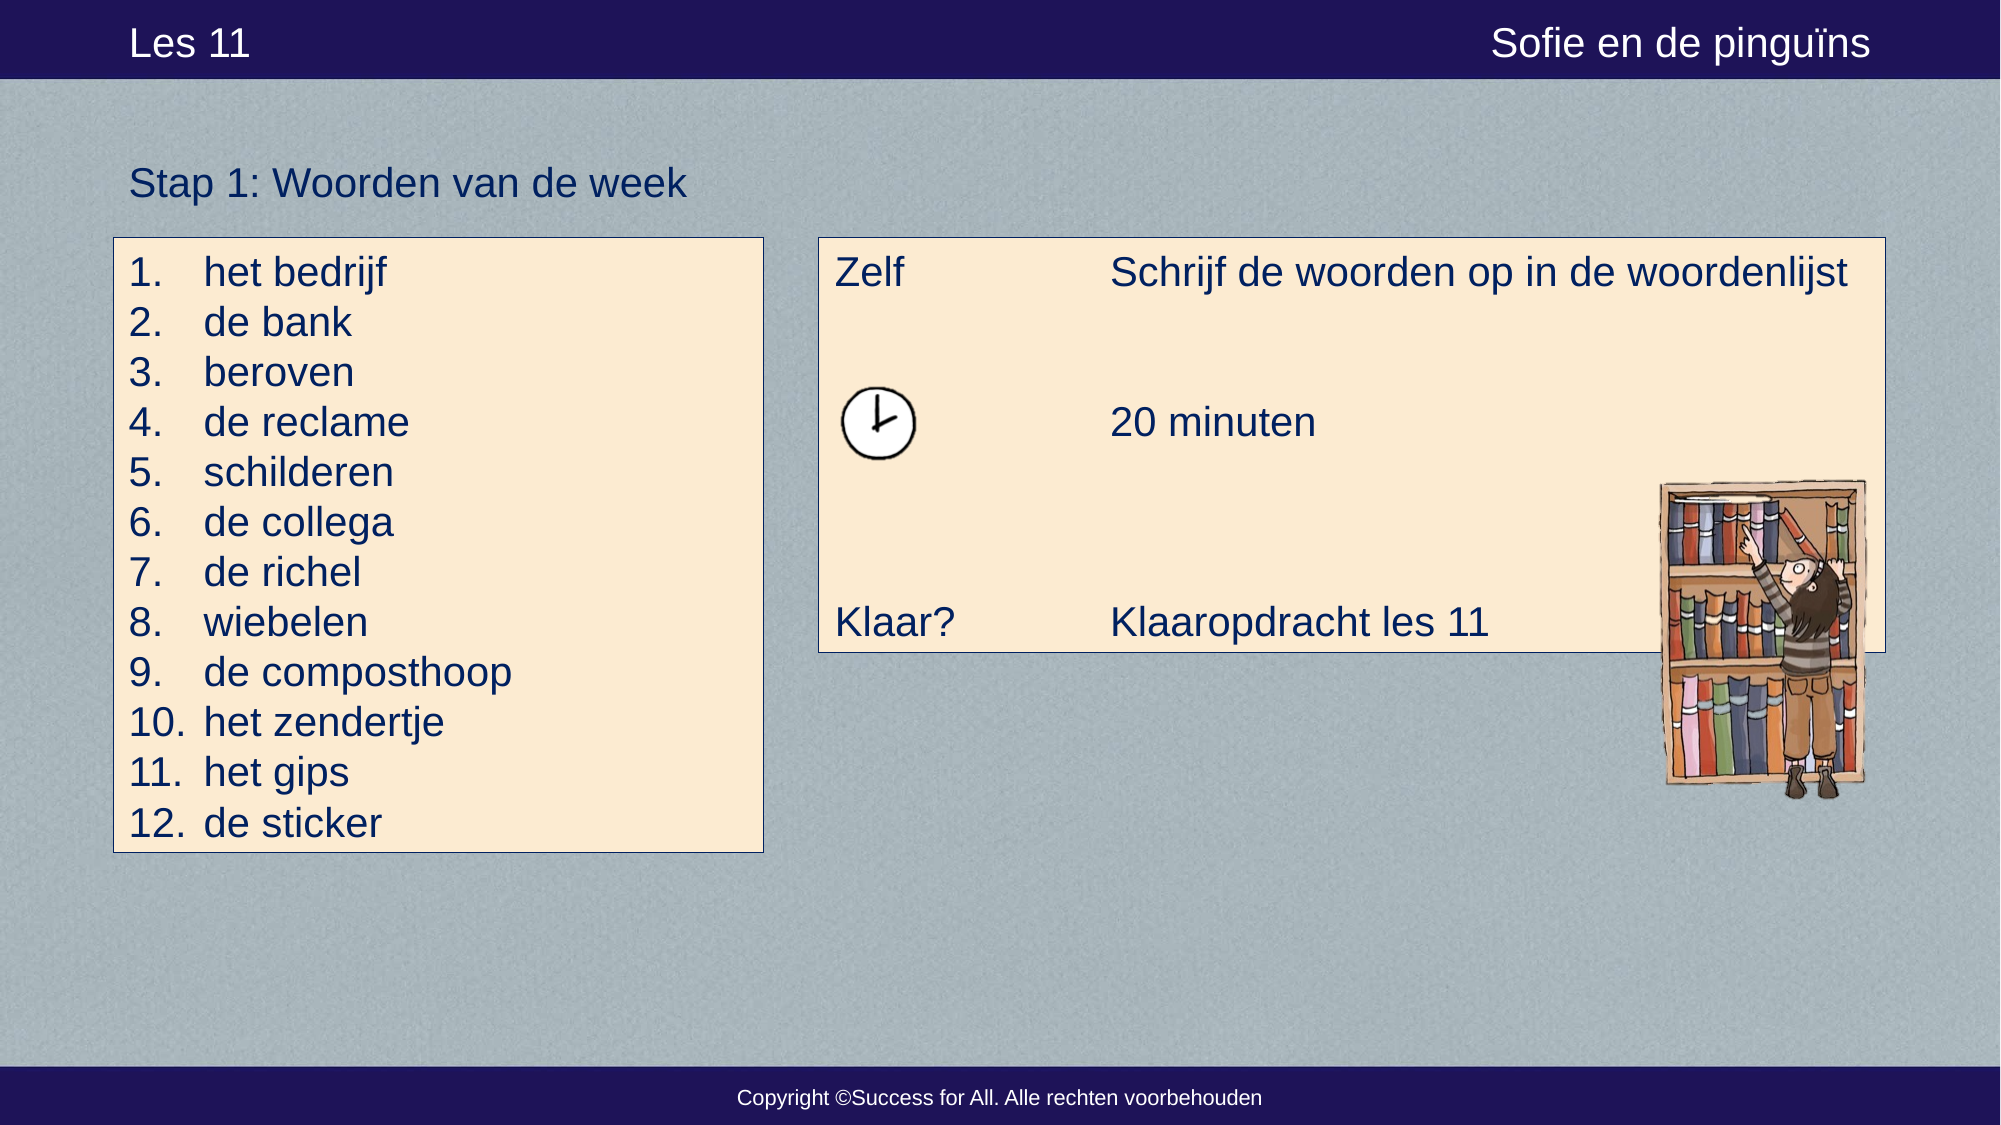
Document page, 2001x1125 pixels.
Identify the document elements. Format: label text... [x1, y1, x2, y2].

text_box Les 11 [114, 8, 354, 73]
text_box Copyright ©Success for All. Alle rechten voorbehouden [0, 1076, 2000, 1125]
text_box Stap 1: Woorden van de week [113, 148, 1635, 214]
picture [0, 0, 2001, 1125]
text_box Sofie en de pinguïns [999, 8, 1886, 73]
text_box het bedrijf de bank beroven de reclame schilderen de collega de richel wiebelen de composthoop het zendertje het gips de sticker [113, 237, 764, 853]
text_box Zelf Schrijf de woorden op in de woordenlijst 20 minuten Klaar? Klaaropdracht les 11 [818, 237, 1886, 653]
